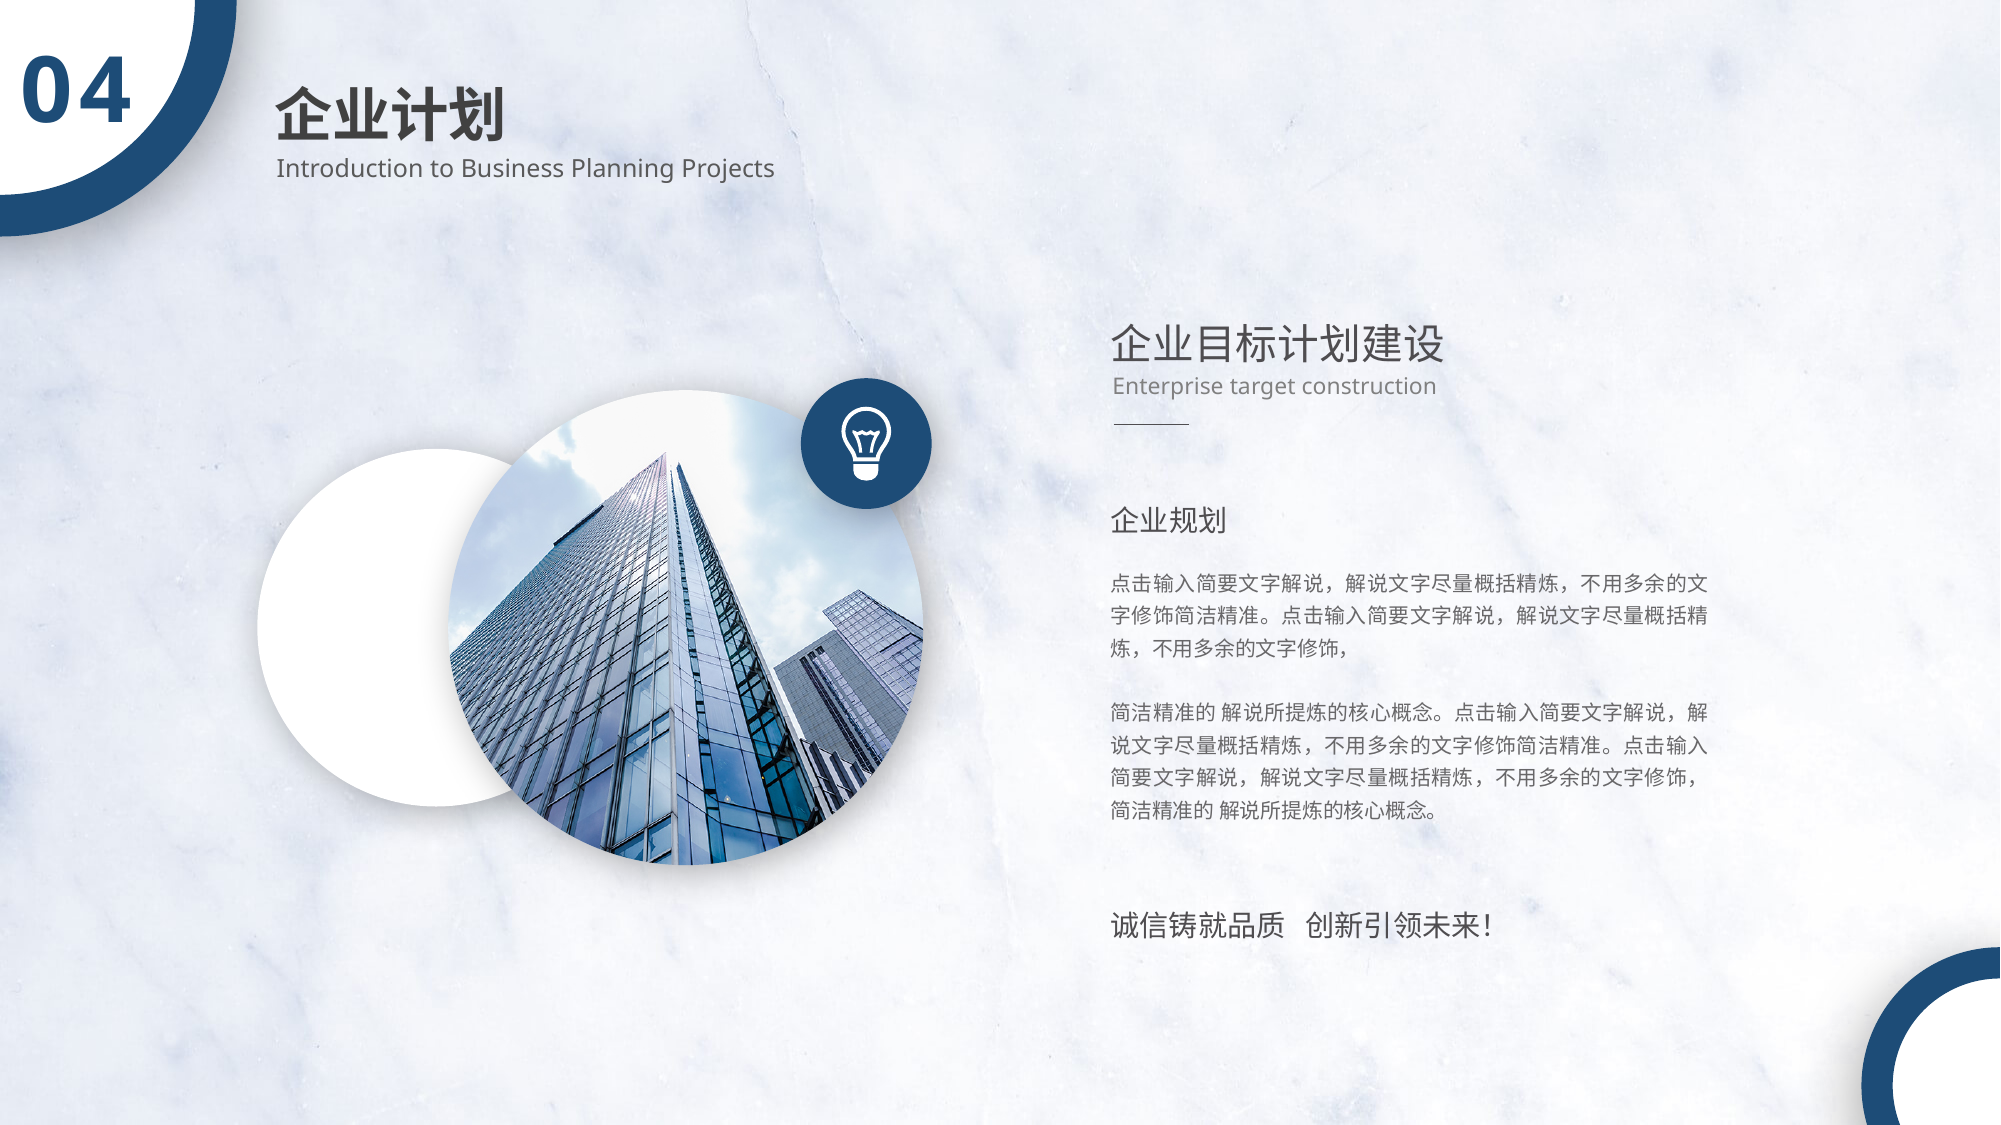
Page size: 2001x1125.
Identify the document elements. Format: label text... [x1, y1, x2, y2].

text_box 点击输入简要文字解说，解说文字尽量概括精炼，不用多余的文字修饰简洁精准。点击输入简要文字解说，解说文字尽量概括精炼，不用多余的文字修饰， 简洁精准的 解说所提炼的核心概念。点击输入简要文字解说，解说文字尽量概括精炼，不用多余的文字修饰简洁精准。点击输入简要文字解说，解说文字尽量概括精炼，不用多余的文字修饰，简洁精准的 解说所提炼的核心概念。 [1095, 555, 1723, 927]
text_box [447, 389, 925, 867]
text_box [0, 0, 217, 217]
text_box Enterprise target construction [1097, 355, 1613, 407]
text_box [800, 378, 932, 509]
picture [0, 0, 2000, 1125]
text_box 04 [0, 22, 153, 148]
text_box 企业规划 [1095, 484, 1313, 545]
text_box [1876, 961, 2000, 1125]
text_box Introduction to Business Planning Projects [261, 144, 1243, 190]
text_box 企业计划 [259, 71, 523, 156]
text_box 企业目标计划建设 [1095, 295, 1474, 376]
text_box 诚信铸就品质 创新引领未来！ [1095, 888, 1555, 950]
text_box [256, 447, 498, 808]
